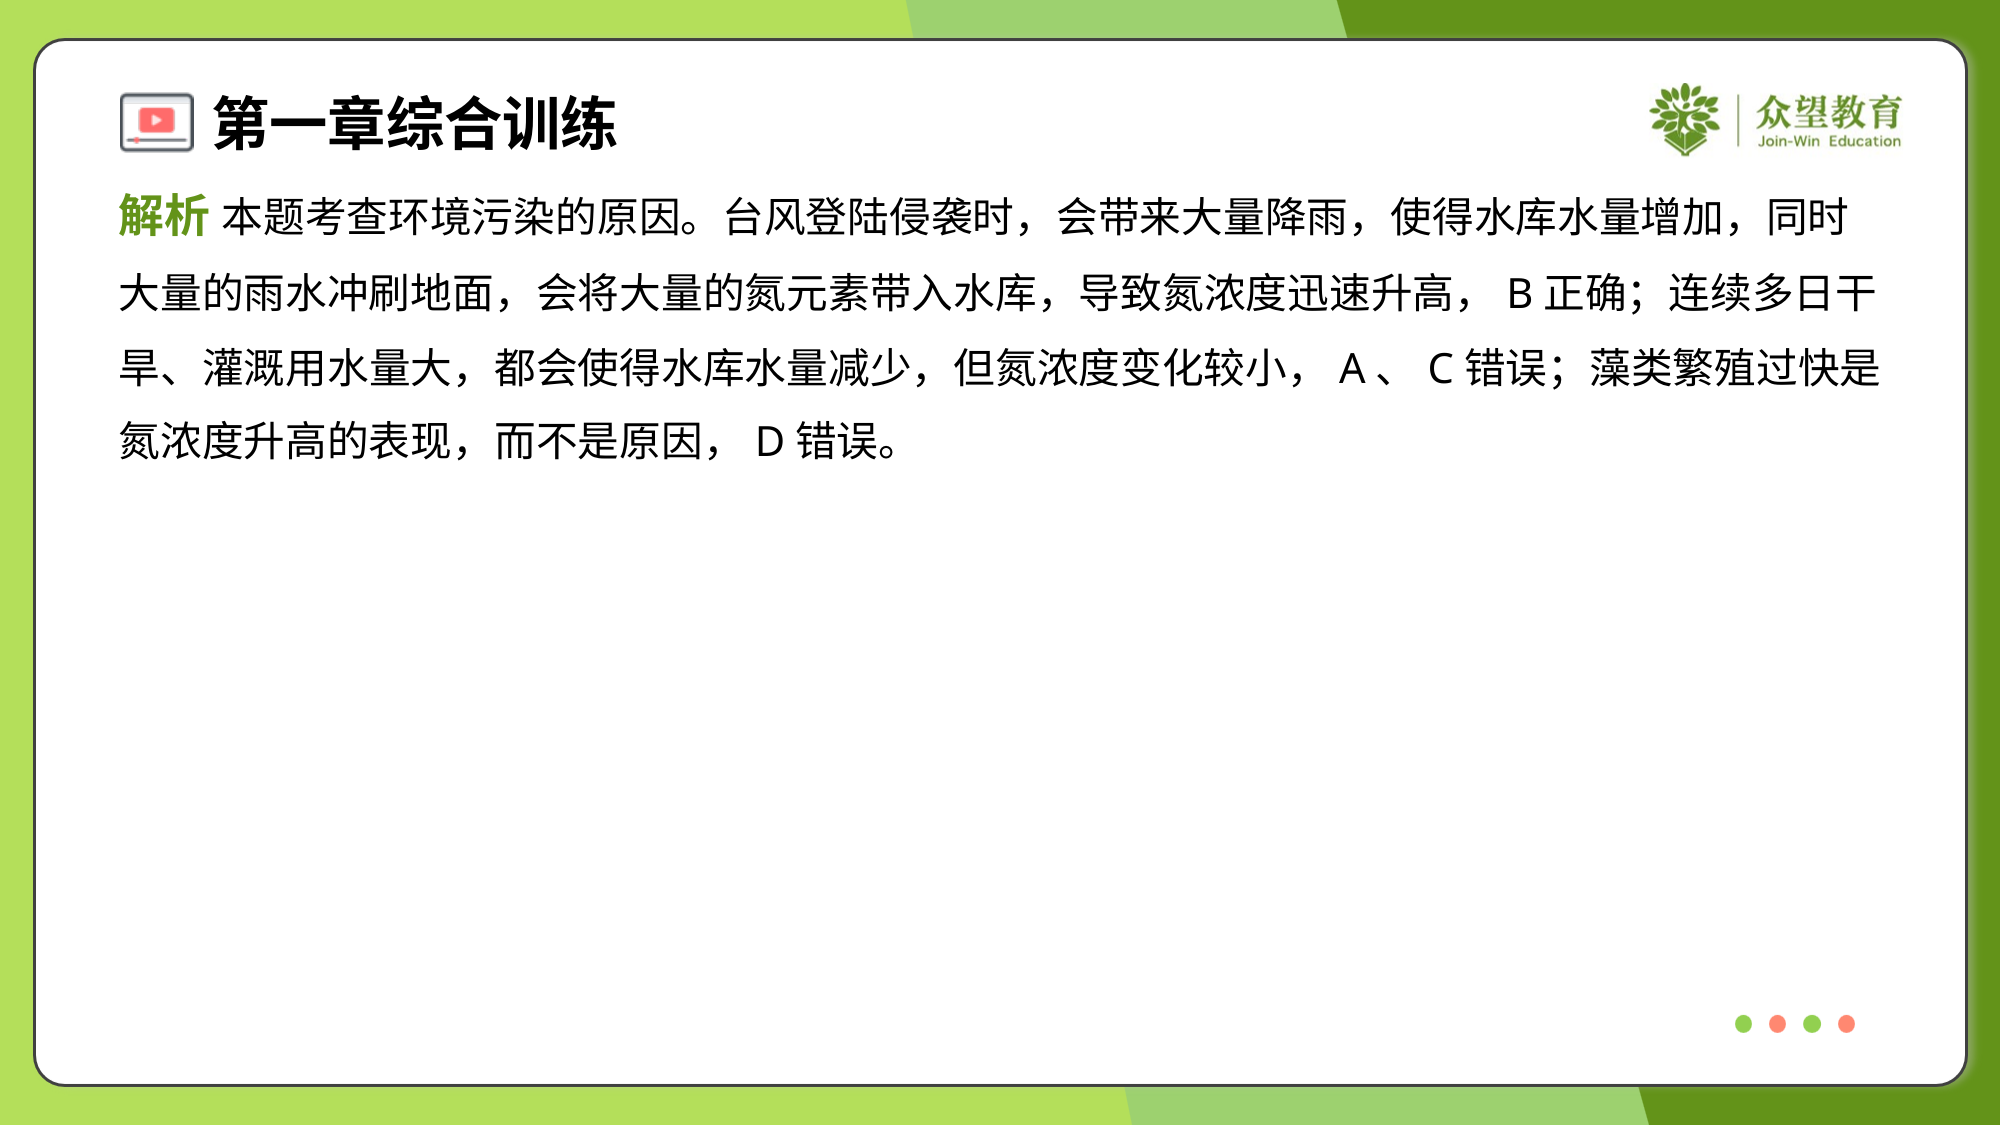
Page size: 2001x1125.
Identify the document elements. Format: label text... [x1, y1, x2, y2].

text_box 解析 本题考查环境污染的原因。台风登陆侵袭时，会带来大量降雨，使得水库水量增加，同时 大量的雨水冲刷地面，会将大量的氮元素带入水库，导致氮浓度迅速升高，B正确；连续多日干 旱、灌溉用水量大，都会使得水库水量减少，但氮浓度变化较小，A、C错误；藻类繁殖过快是 氮浓度升高的表现，而不是原因，D错误。 [118, 164, 1883, 458]
picture [0, 0, 2000, 1125]
